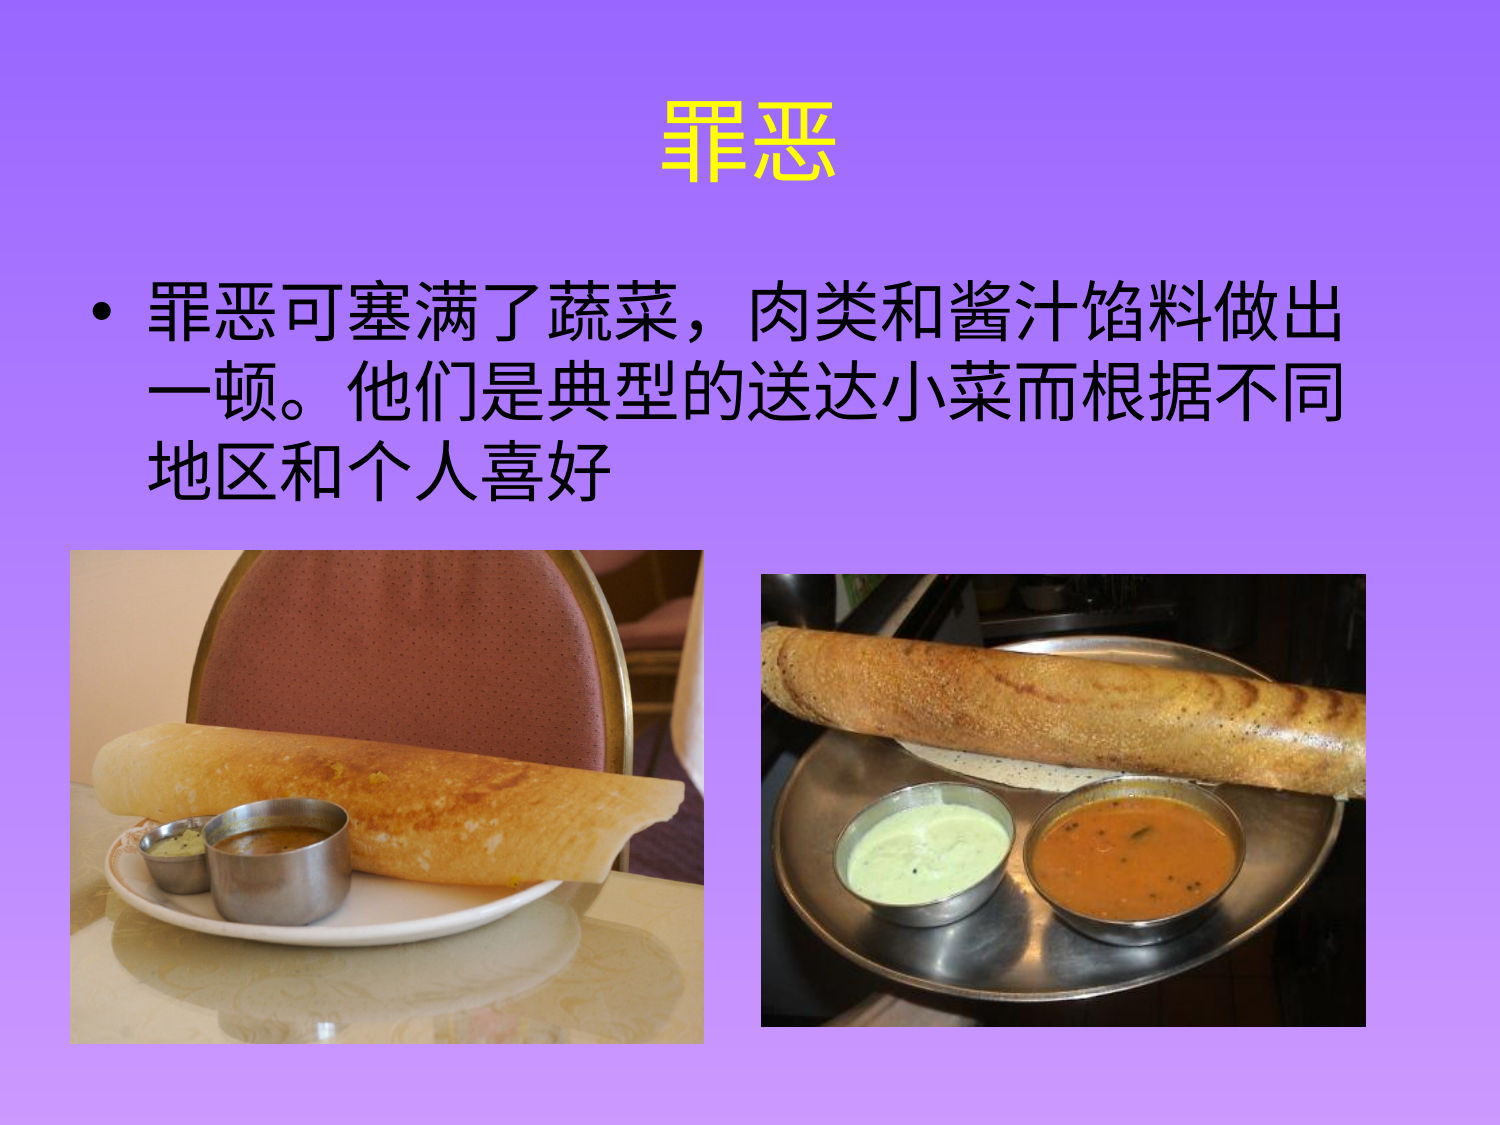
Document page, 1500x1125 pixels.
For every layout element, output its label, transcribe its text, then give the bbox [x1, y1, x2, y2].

list 罪恶可塞满了蔬菜，肉类和酱汁馅料做出一顿。他们是典型的送达小菜而根据不同地区和个人喜好 [75, 262, 1425, 1005]
picture [761, 573, 1366, 1027]
picture [70, 550, 704, 1044]
title 罪恶 [75, 45, 1425, 233]
